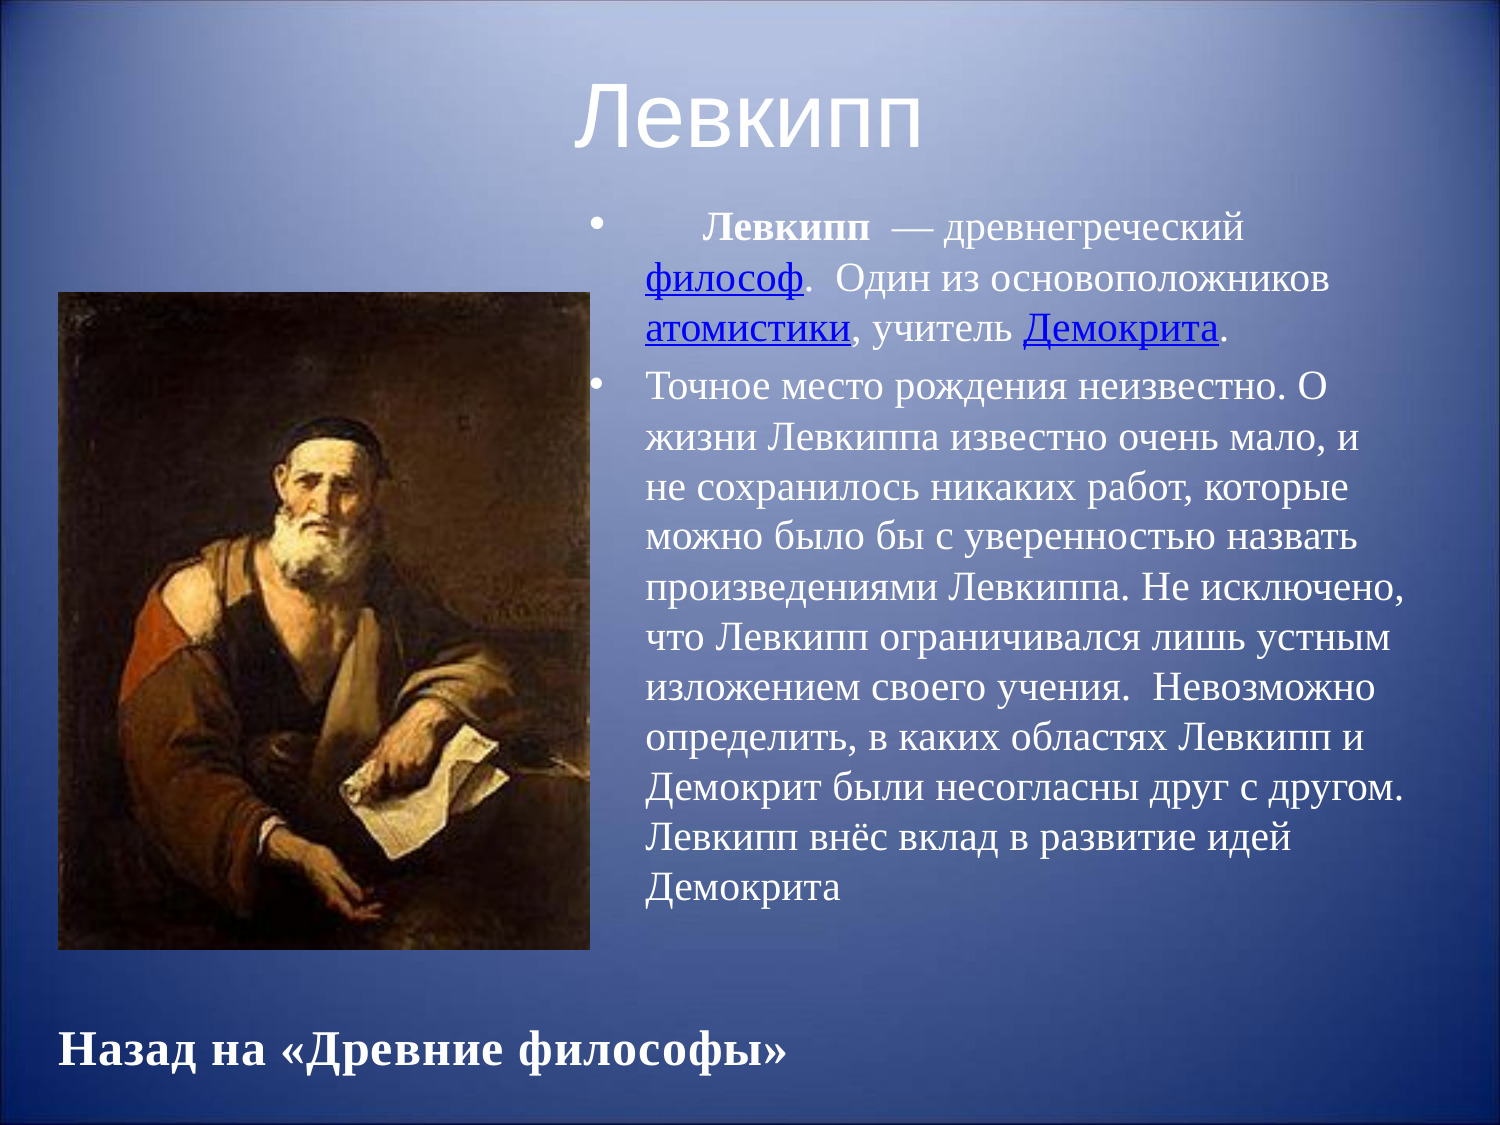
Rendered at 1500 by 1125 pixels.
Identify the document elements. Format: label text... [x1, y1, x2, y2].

title Левкипп [74, 44, 1426, 177]
text_box Назад на «Древние философы» [43, 1007, 805, 1083]
list Левкипп — древнегреческий философ. Один из основоположников атомистики, учитель Демокрита. Точное место рождения неизвестно. О жизни Левкиппа известно очень мало, и не сохранилось никаких работ, которые можно было бы с уверенностью назвать произведениями Левкиппа. Не исключено, что Левкипп ограничивался лишь устным изложением своего учения. Невозможно определить, в каких областях Левкипп и Демокрит были несогласны друг с другом. Левкипп внёс вклад в развитие идей Демокрита [573, 187, 1426, 1044]
picture [0, 0, 1500, 1125]
